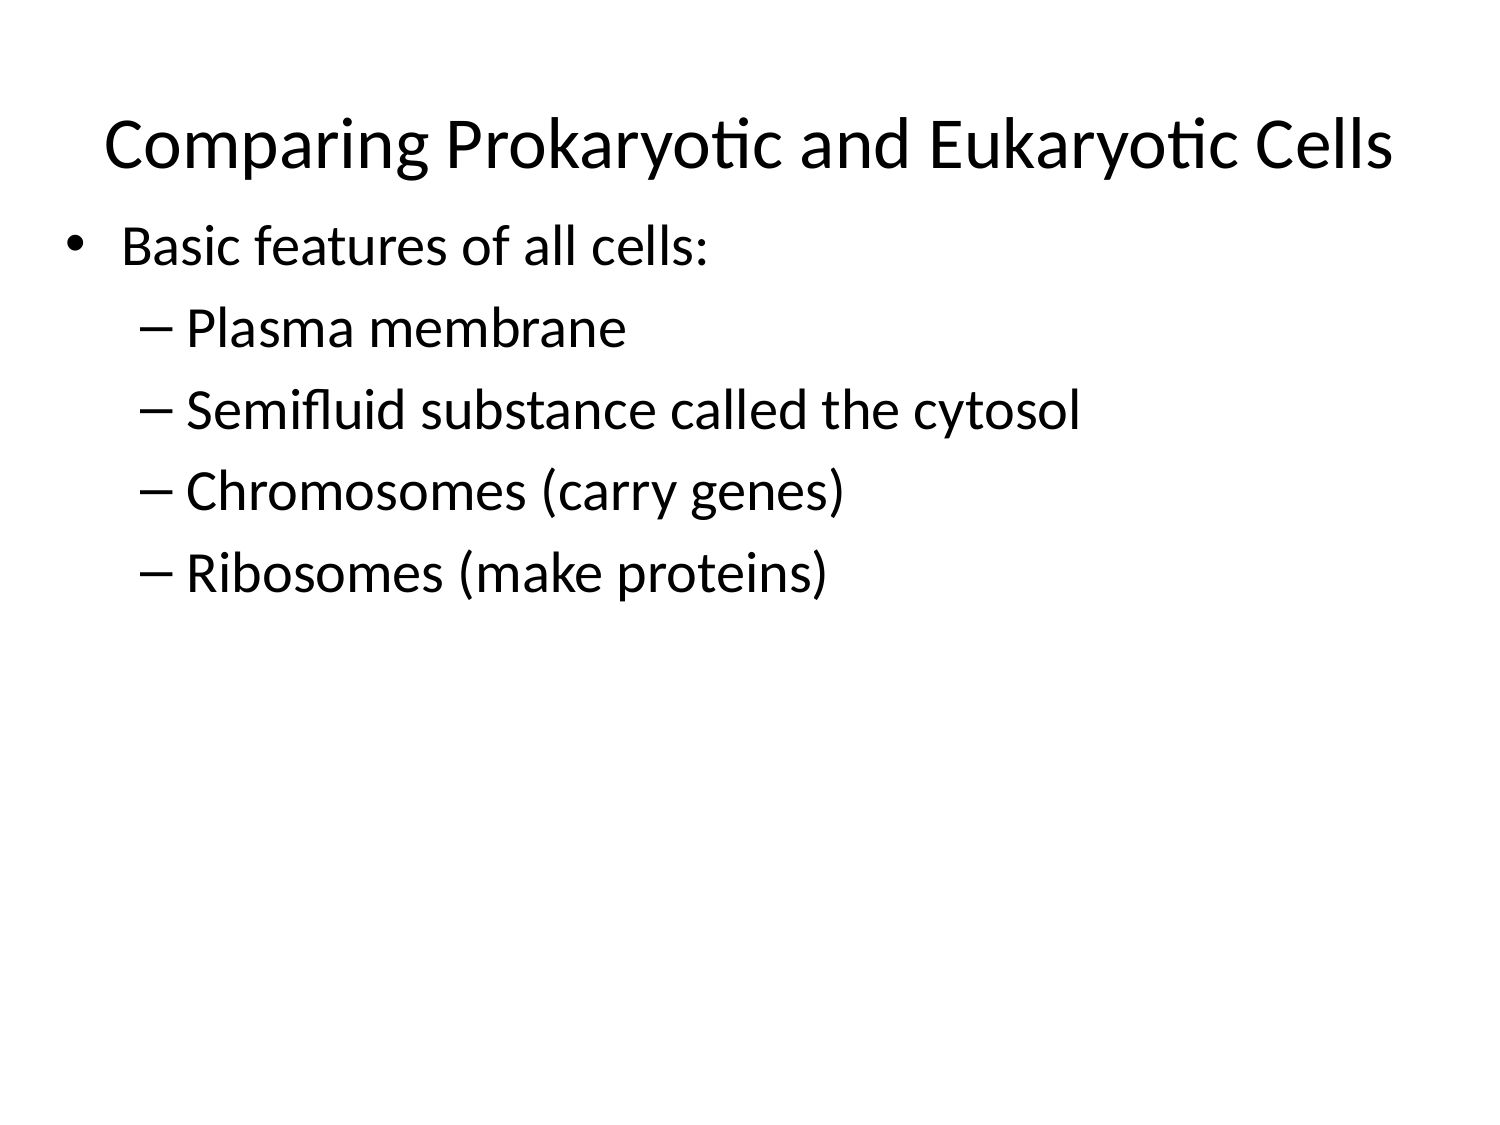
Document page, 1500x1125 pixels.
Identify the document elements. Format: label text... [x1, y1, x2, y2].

list Basic features of all cells: Plasma membrane Semifluid substance called the cytosol Chromosomes (carry genes) Ribosomes (make proteins) [50, 200, 1450, 762]
title Comparing Prokaryotic and Eukaryotic Cells [75, 45, 1425, 200]
